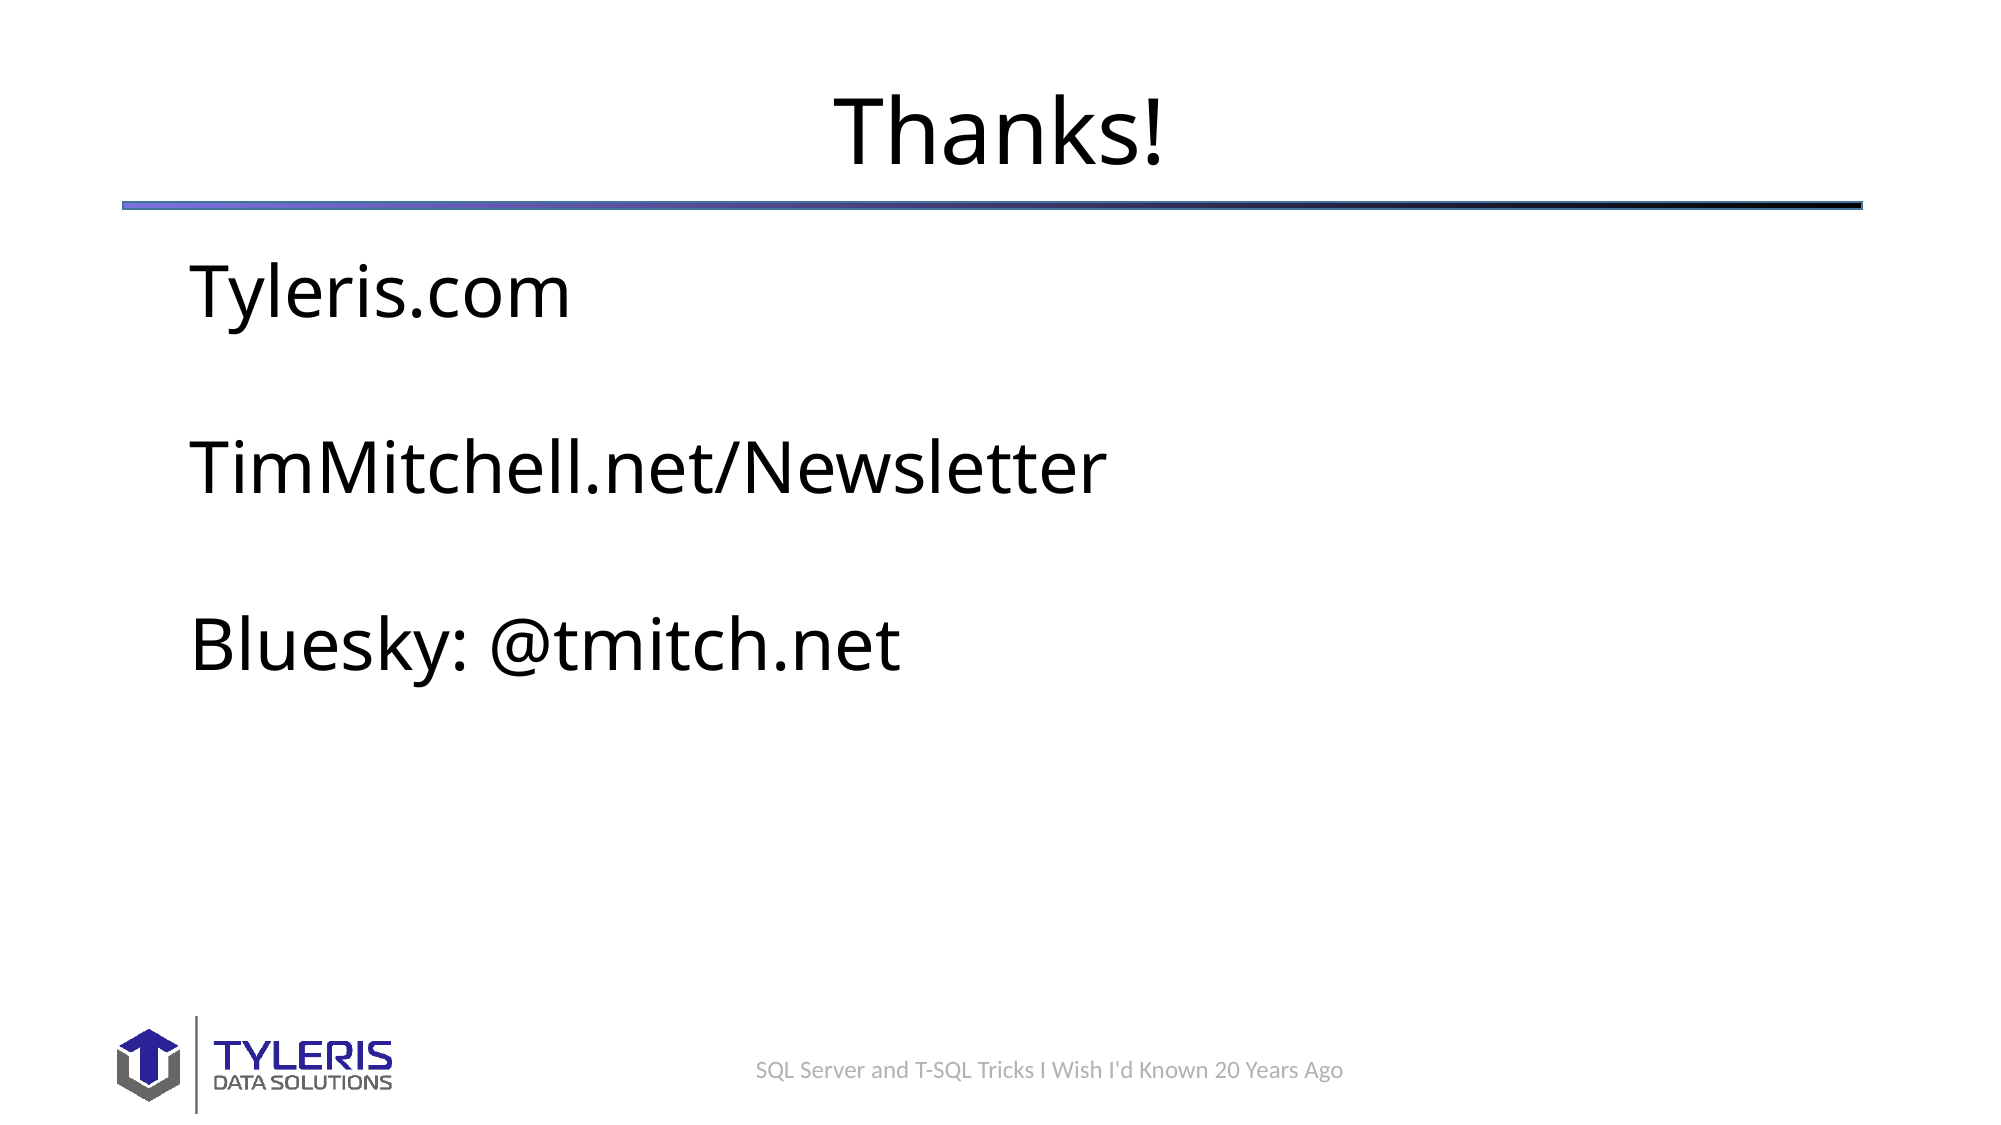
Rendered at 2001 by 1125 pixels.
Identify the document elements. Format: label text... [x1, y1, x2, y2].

text_box Thanks! [137, 59, 1863, 201]
footer SQL Server and T-SQL Tricks I Wish I'd Known 20 Years Ago [599, 1039, 1502, 1099]
text_box [122, 201, 1863, 210]
list Tyleris.com TimMitchell.net/Newsletter Bluesky: @tmitch.net [99, 247, 1863, 990]
picture [117, 1016, 392, 1114]
